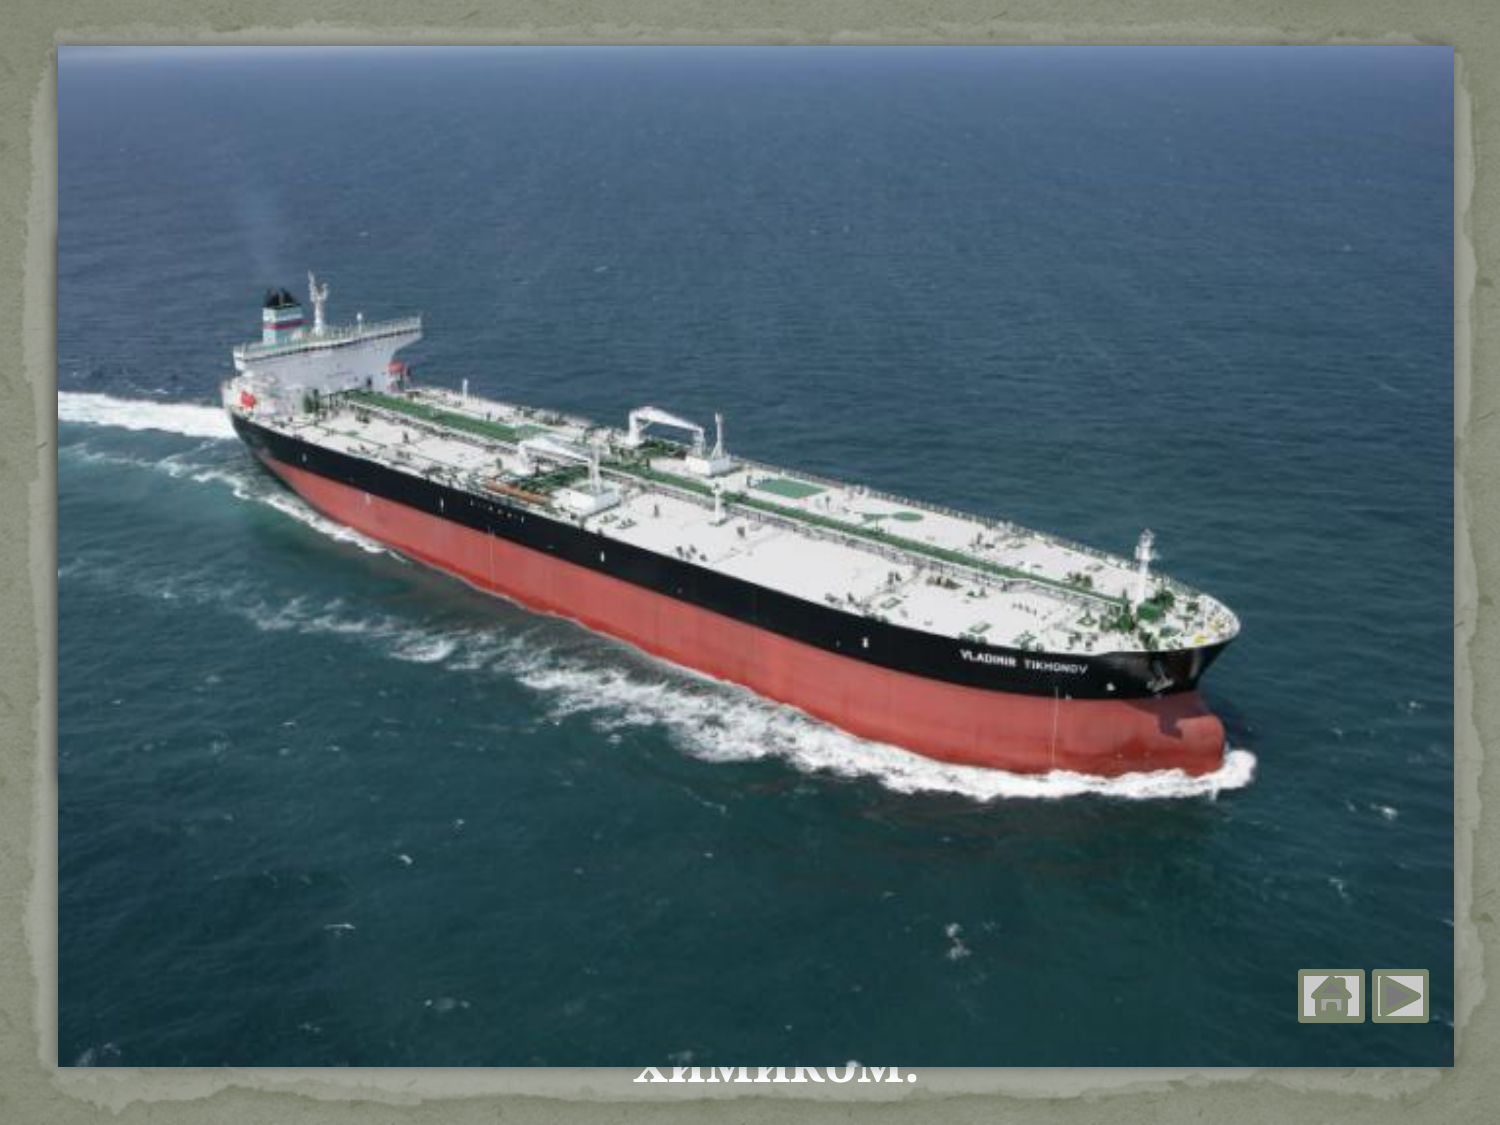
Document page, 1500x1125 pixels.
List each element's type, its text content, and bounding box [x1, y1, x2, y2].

slide_number 8 [1379, 1014, 1480, 1089]
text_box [62, 50, 1451, 1064]
